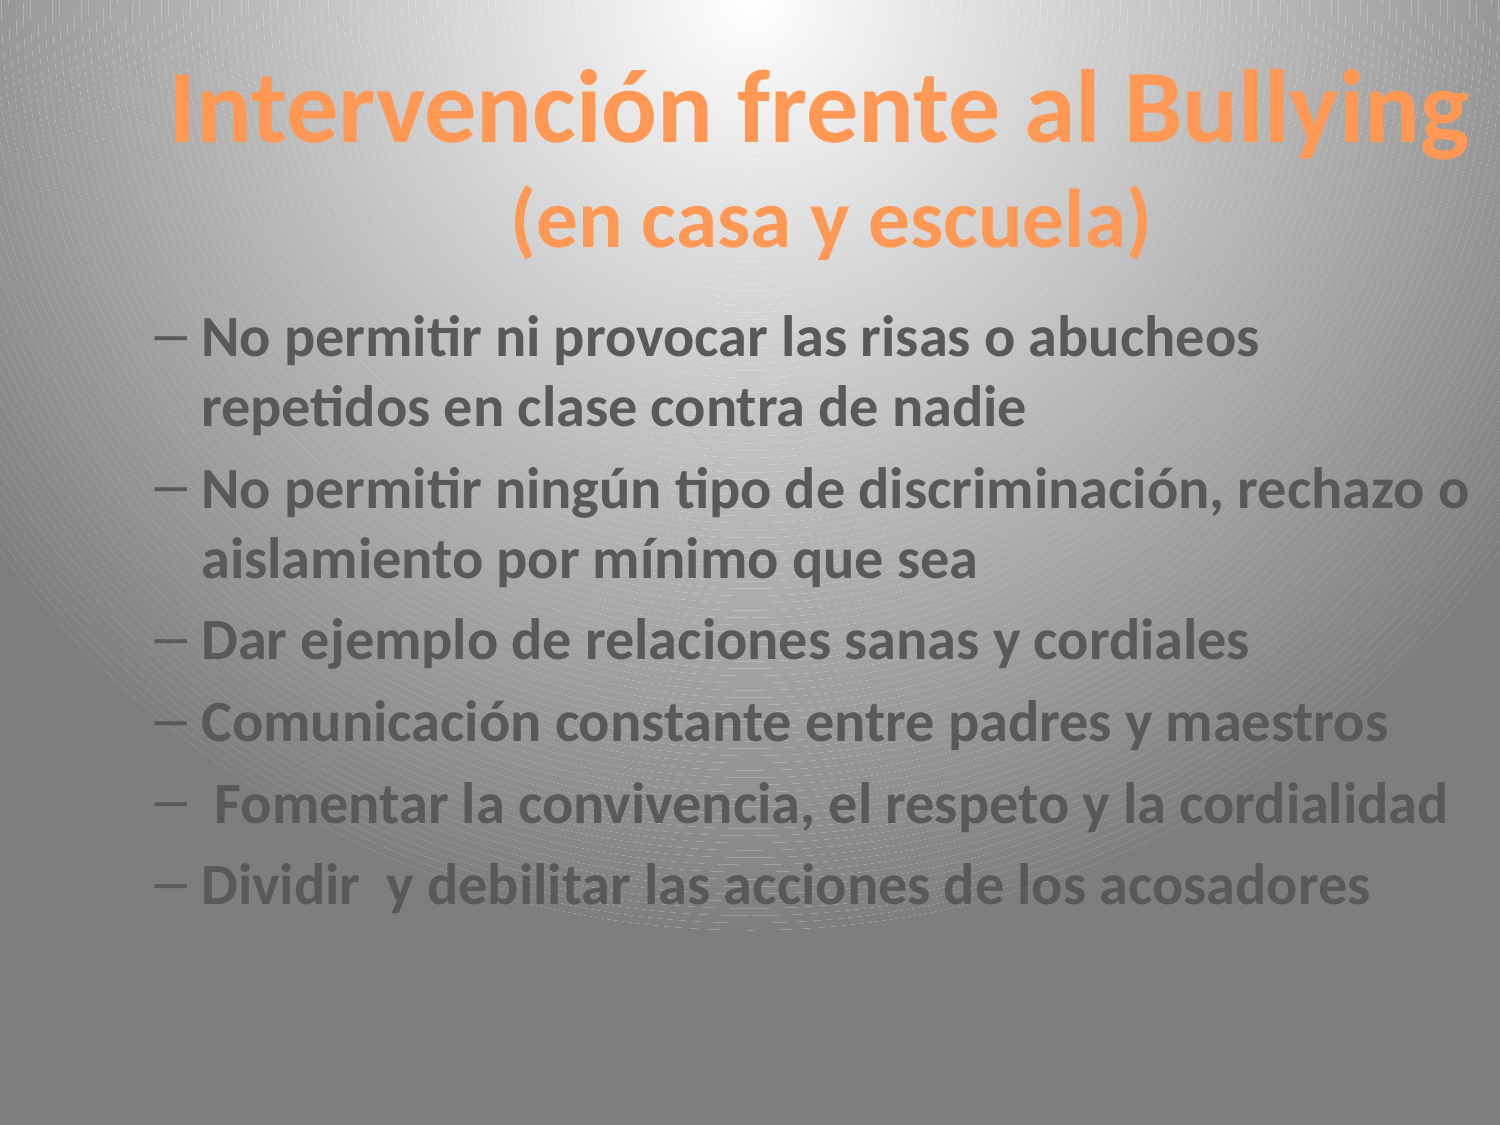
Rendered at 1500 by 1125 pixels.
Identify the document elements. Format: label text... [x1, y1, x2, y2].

text_box Intervención frente al Bullying (en casa y escuela) [153, 31, 1500, 272]
text_box No permitir ni provocar las risas o abucheos repetidos en clase contra de nadie No permitir ningún tipo de discriminación, rechazo o aislamiento por mínimo que sea Dar ejemplo de relaciones sanas y cordiales Comunicación constante entre padres y maestros Fomentar la convivencia, el respeto y la cordialidad Dividir y debilitar las acciones de los acosadores [64, 290, 1486, 952]
